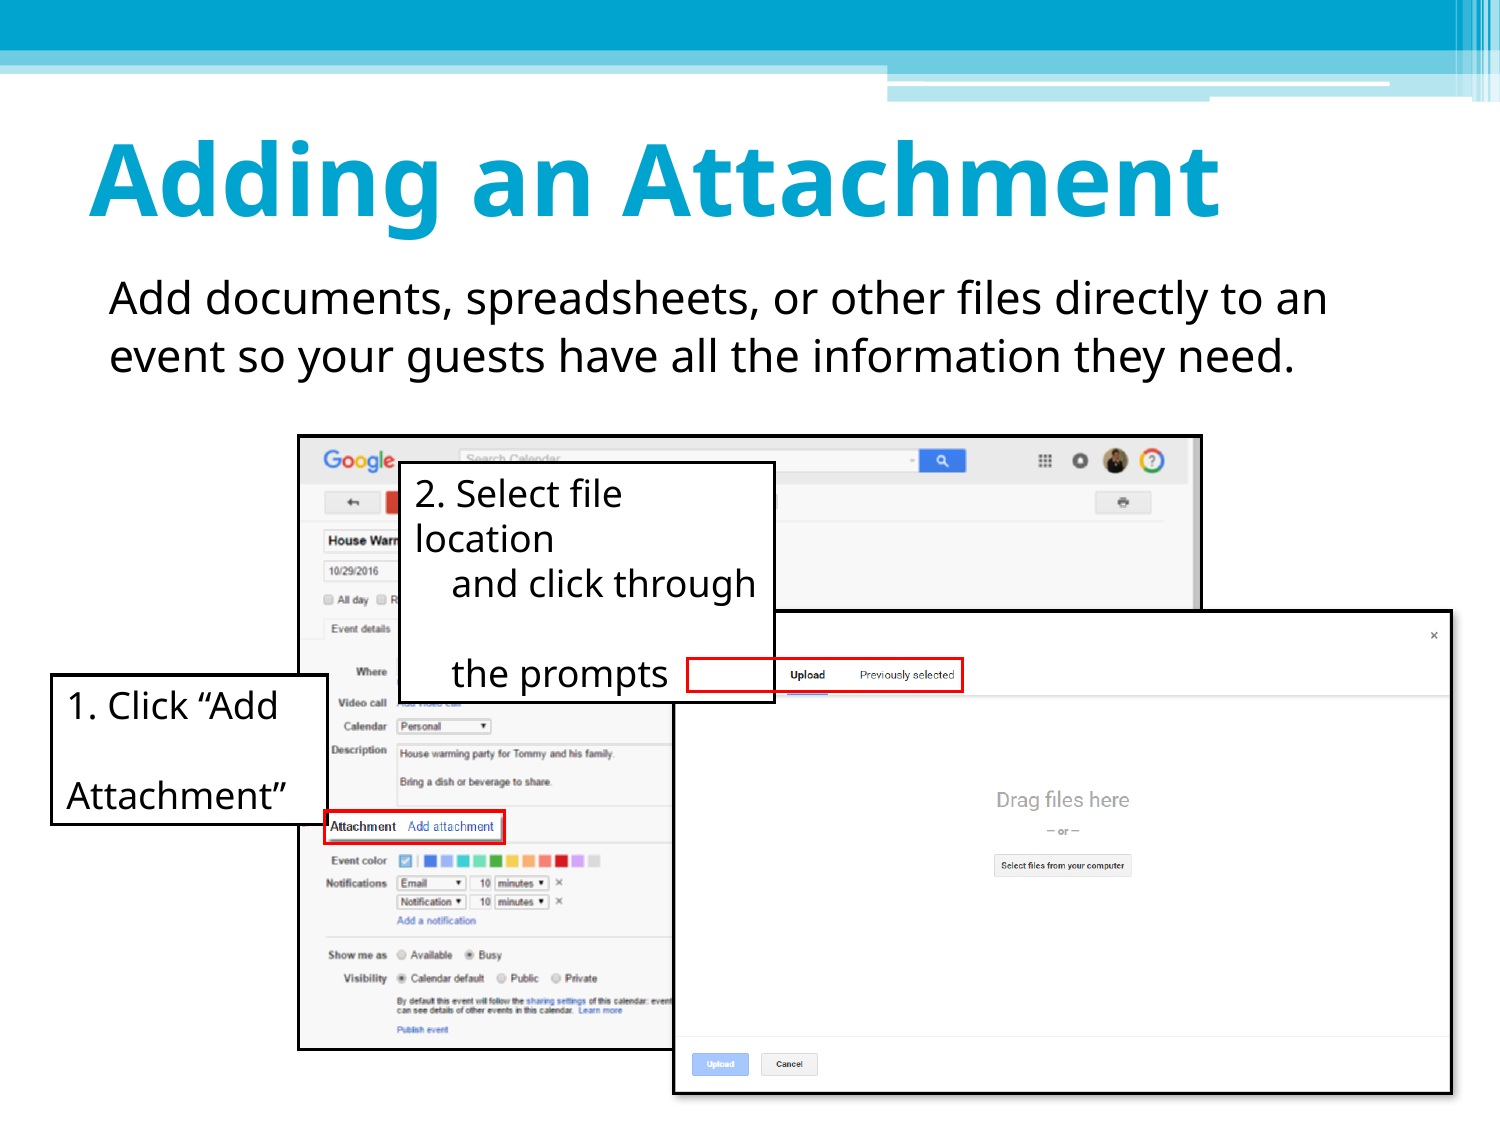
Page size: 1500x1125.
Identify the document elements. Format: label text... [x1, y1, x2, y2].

picture [299, 437, 1450, 1092]
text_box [521, 587, 684, 675]
title Adding an Attachment [75, 90, 1418, 262]
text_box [160, 737, 323, 825]
text_box 1. Click “Add Attachment” [51, 674, 299, 825]
list Add documents, spreadsheets, or other files directly to an event so your guests have all the information they need. [75, 262, 1418, 475]
